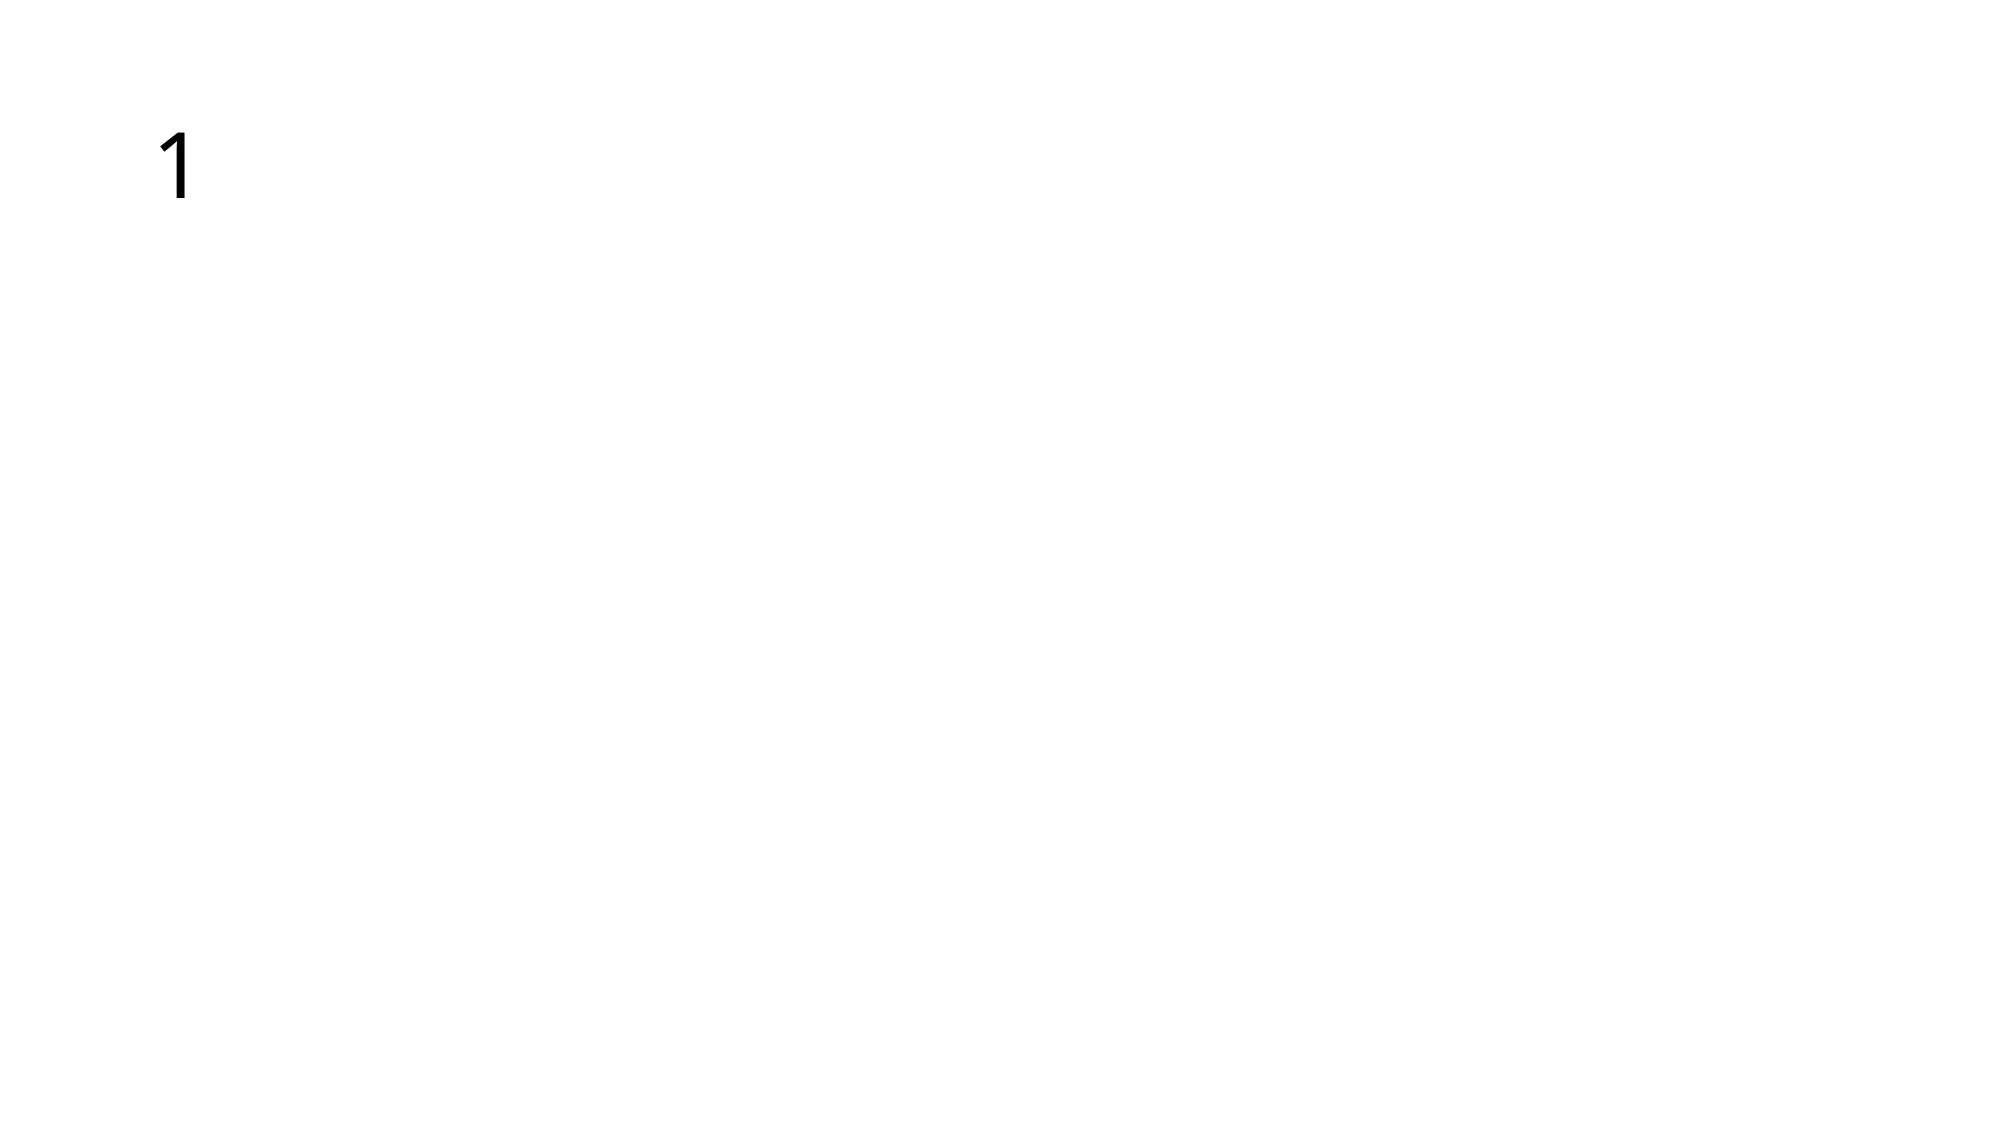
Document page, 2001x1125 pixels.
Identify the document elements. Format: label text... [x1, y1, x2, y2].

title 1 [137, 59, 1863, 278]
